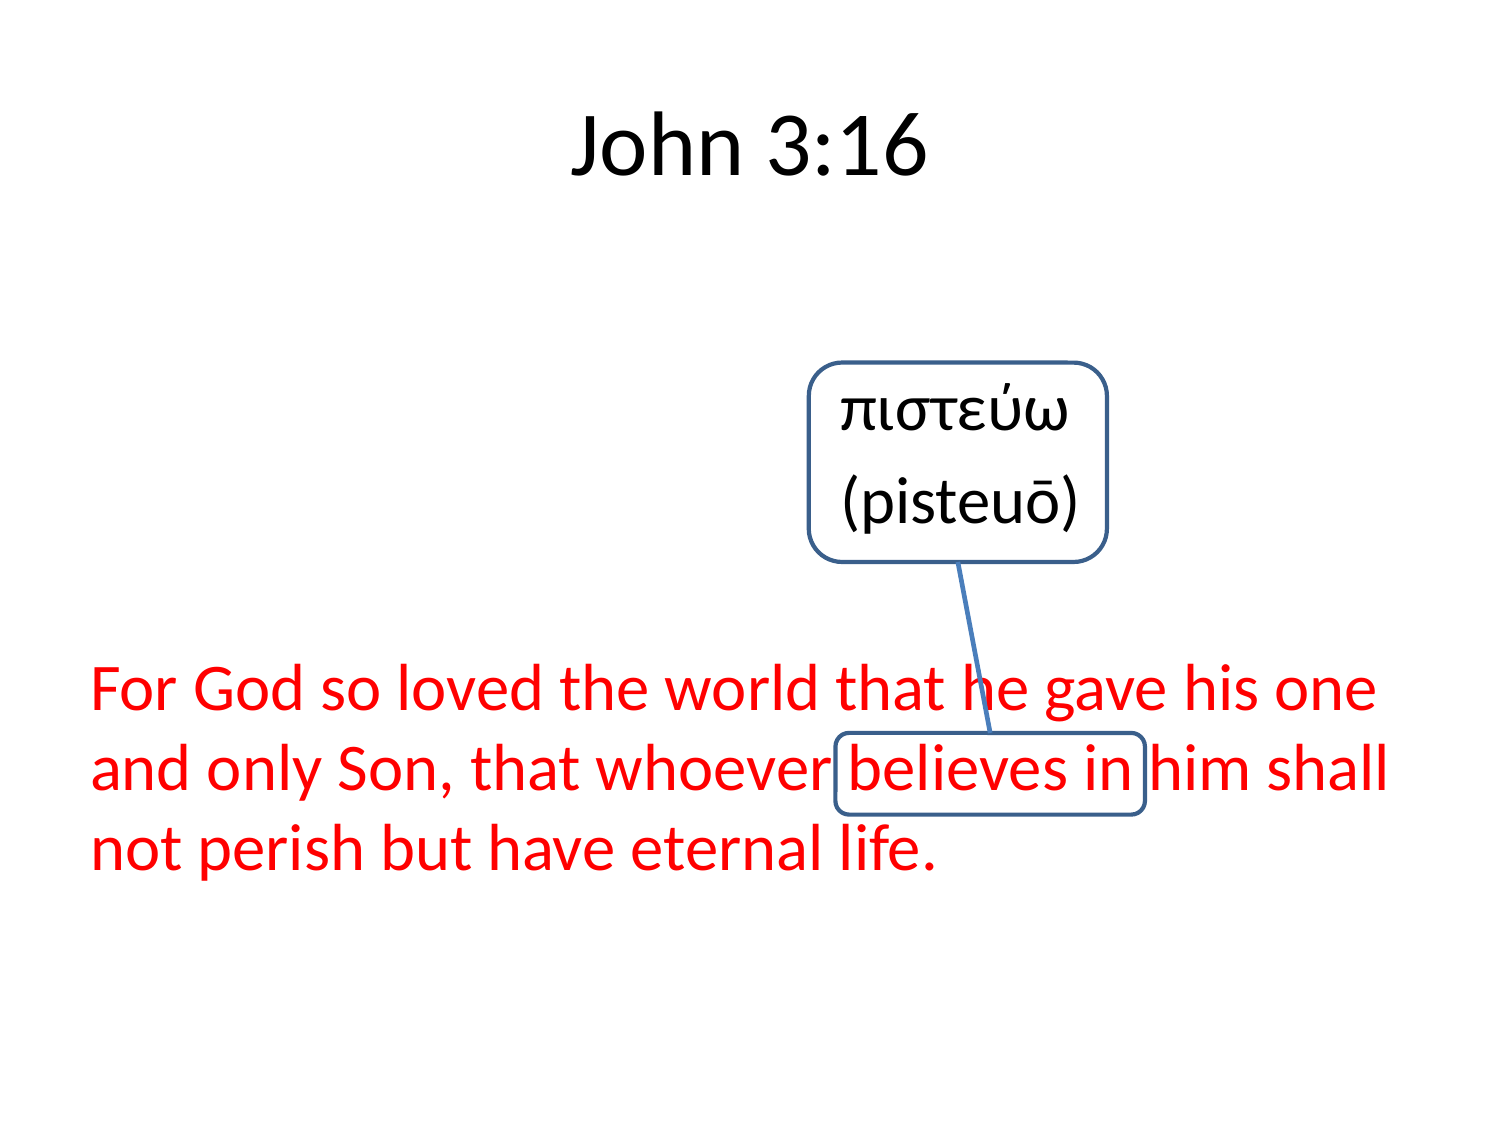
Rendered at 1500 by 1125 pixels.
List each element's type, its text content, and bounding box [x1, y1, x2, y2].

list πιστεύω (pisteuō) For God so loved the world that he gave his one and only Son, that whoever believes in him shall not perish but have eternal life. [75, 262, 1425, 1005]
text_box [957, 561, 991, 734]
text_box [833, 730, 1148, 817]
title John 3:16 [75, 45, 1425, 233]
text_box [806, 360, 1110, 565]
